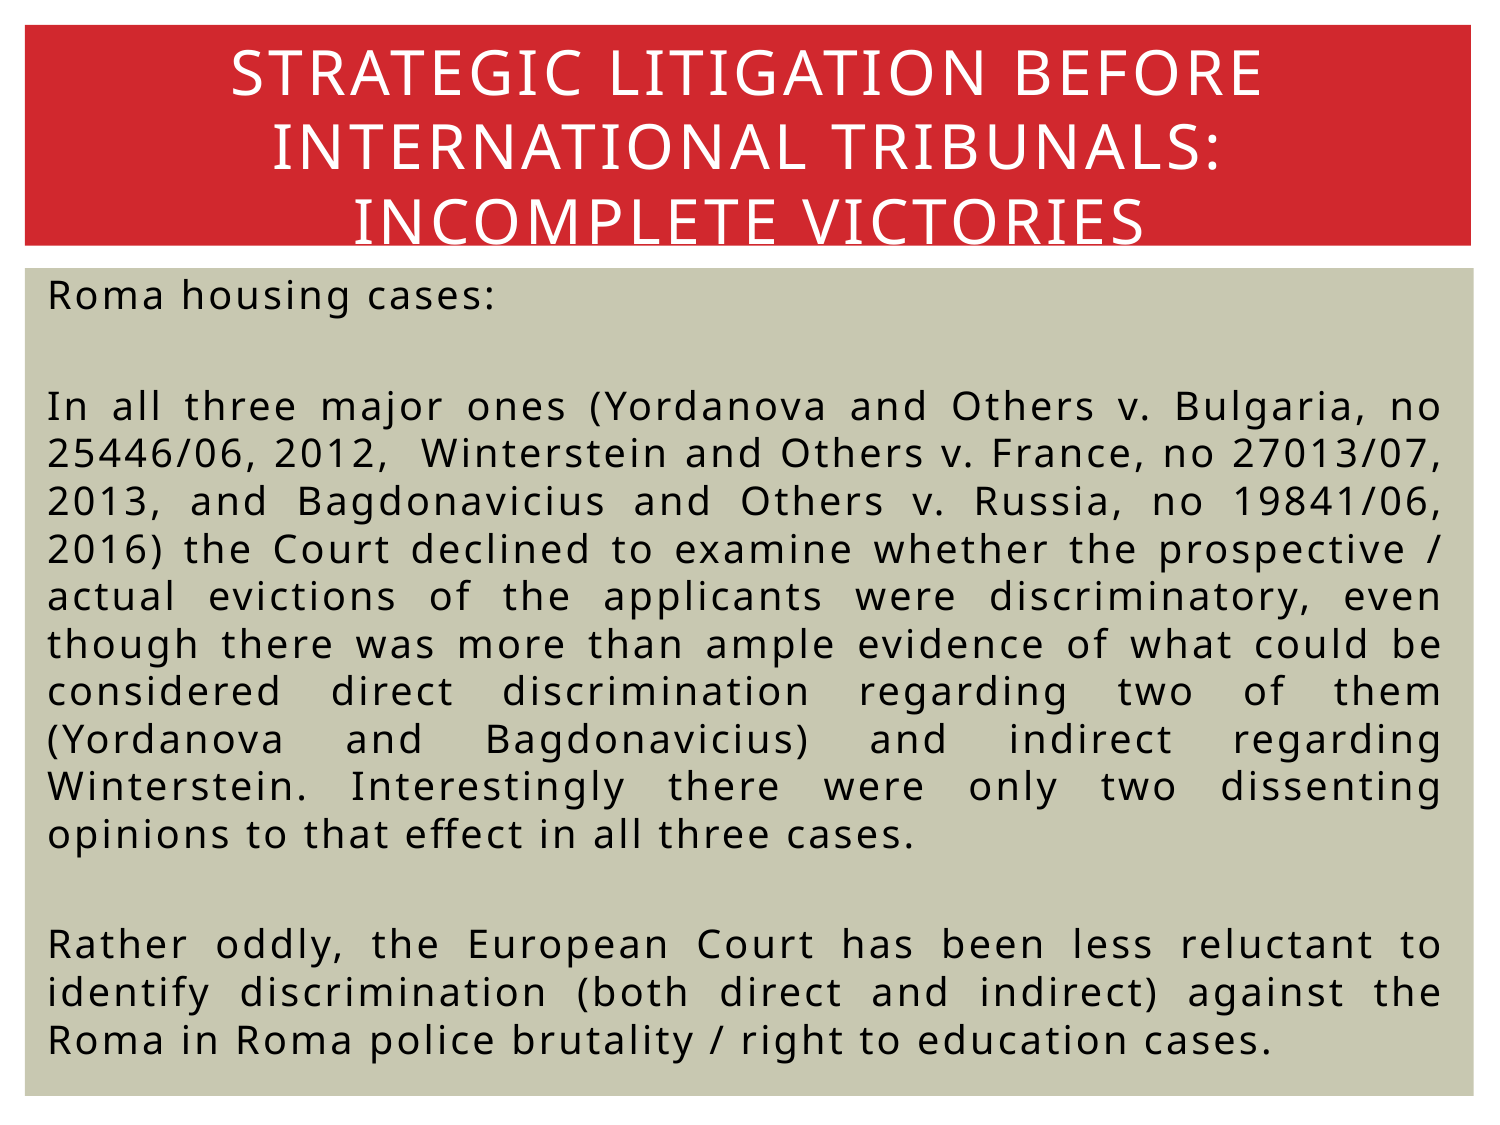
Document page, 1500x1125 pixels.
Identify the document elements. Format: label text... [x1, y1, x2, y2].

list Roma housing cases: In all three major ones (Yordanova and Others v. Bulgaria, no 25446/06, 2012, Winterstein and Others v. France, no 27013/07, 2013, and Bagdonavicius and Others v. Russia, no 19841/06, 2016) the Court declined to examine whether the prospective / actual evictions of the applicants were discriminatory, even though there was more than ample evidence of what could be considered direct discrimination regarding two of them (Yordanova and Bagdonavicius) and indirect regarding Winterstein. Interestingly there were only two dissenting opinions to that effect in all three cases. Rather oddly, the European Court has been less reluctant to identify discrimination (both direct and indirect) against the Roma in Roma police brutality / right to education cases. [24, 262, 1463, 1075]
title Strategic litigation before international tribunals: incomplete victories [62, 58, 1438, 232]
